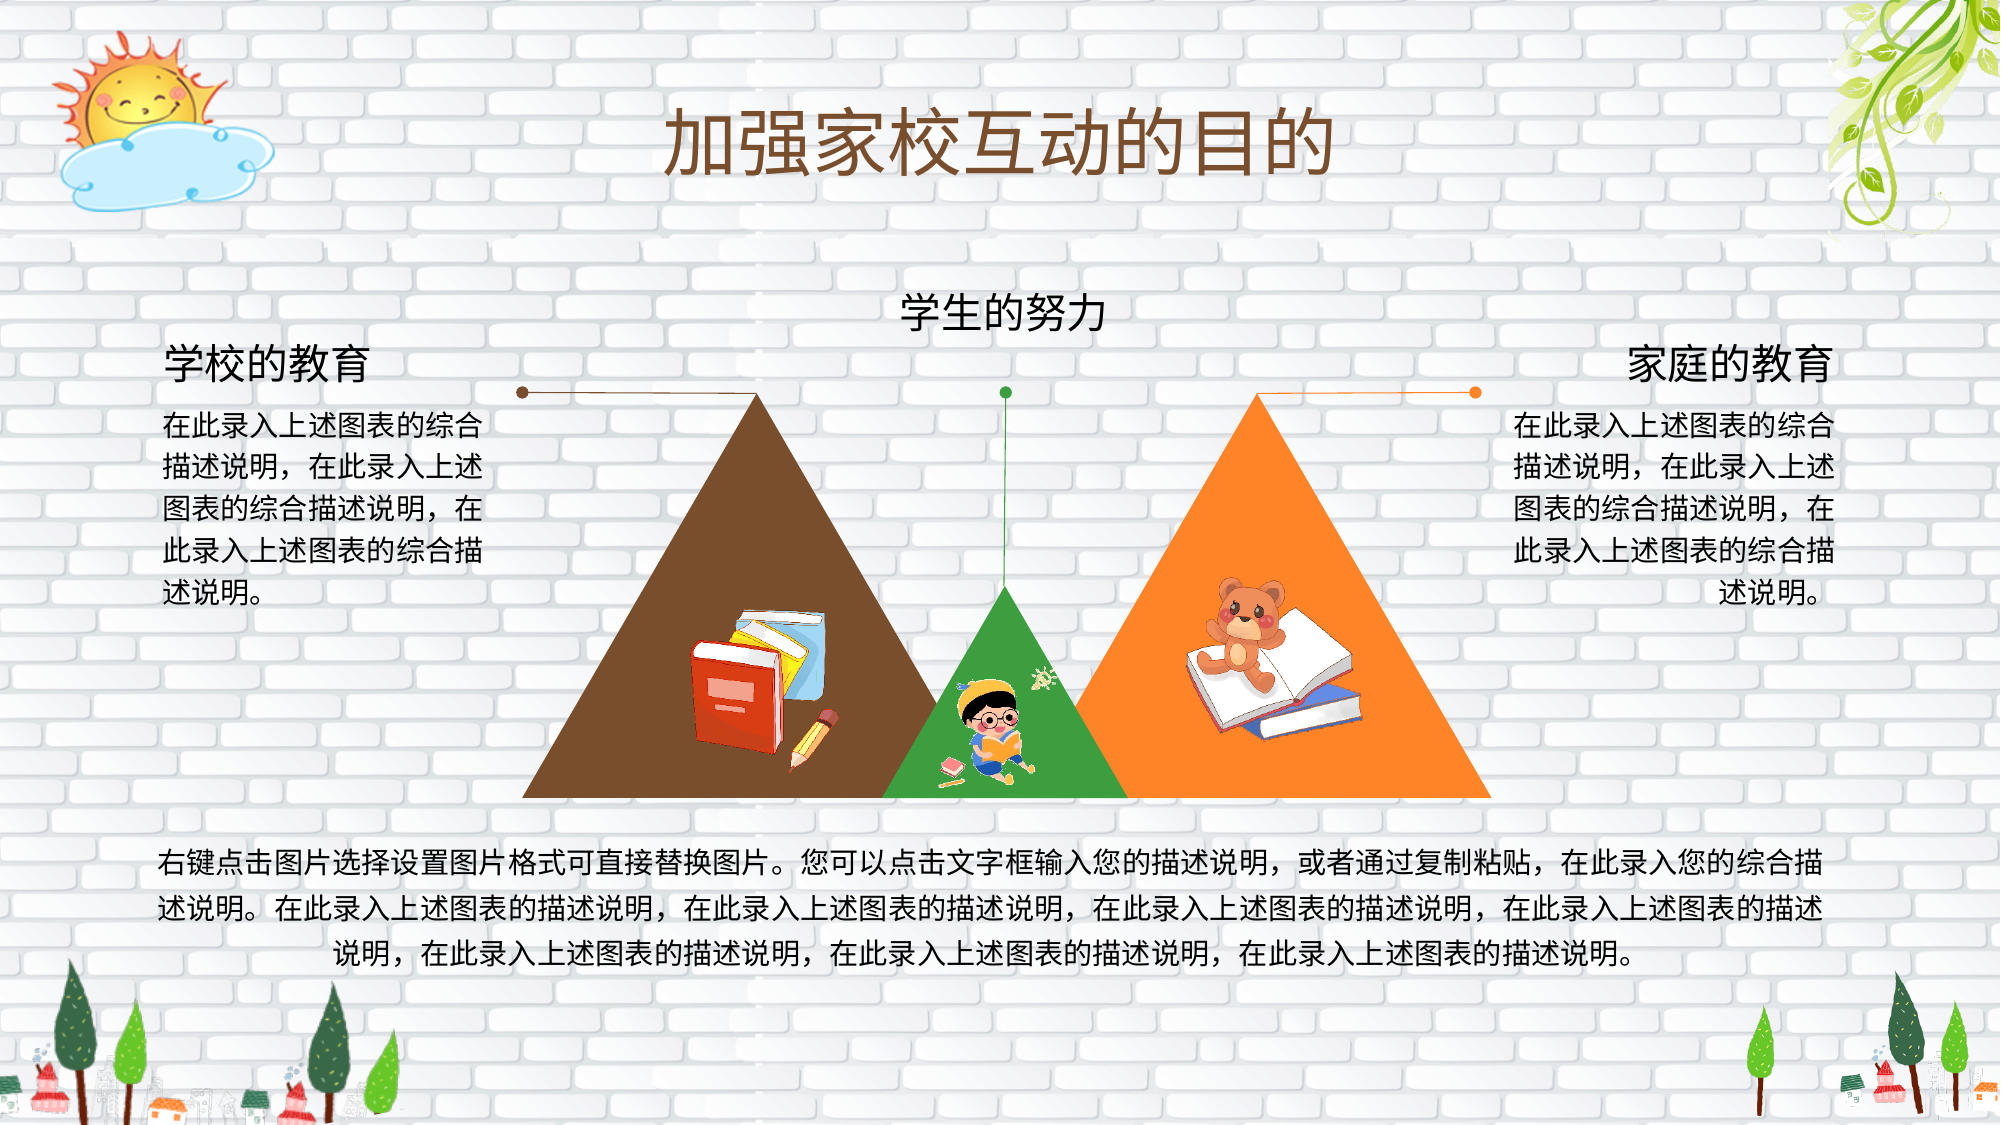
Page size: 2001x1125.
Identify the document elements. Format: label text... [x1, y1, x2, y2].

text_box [874, 392, 1129, 817]
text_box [1491, 329, 1851, 620]
picture [0, 0, 2000, 1125]
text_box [522, 392, 874, 798]
text_box 加强家校互动的目的 [338, 87, 1662, 193]
text_box 右键点击图片选择设置图片格式可直接替换图片。您可以点击文字框输入您的描述说明，或者通过复制粘贴，在此录入您的综合描述说明。在此录入上述图表的描述说明，在此录入上述图表的描述说明，在此录入上述图表的描述说明，在此录入上述图表的描述说明，在此录入上述图表的描述说明，在此录入上述图表的描述说明，在此录入上述图表的描述说明。 [140, 826, 1841, 978]
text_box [147, 329, 507, 620]
text_box 学生的努力 [884, 279, 1124, 345]
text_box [1129, 392, 1492, 798]
